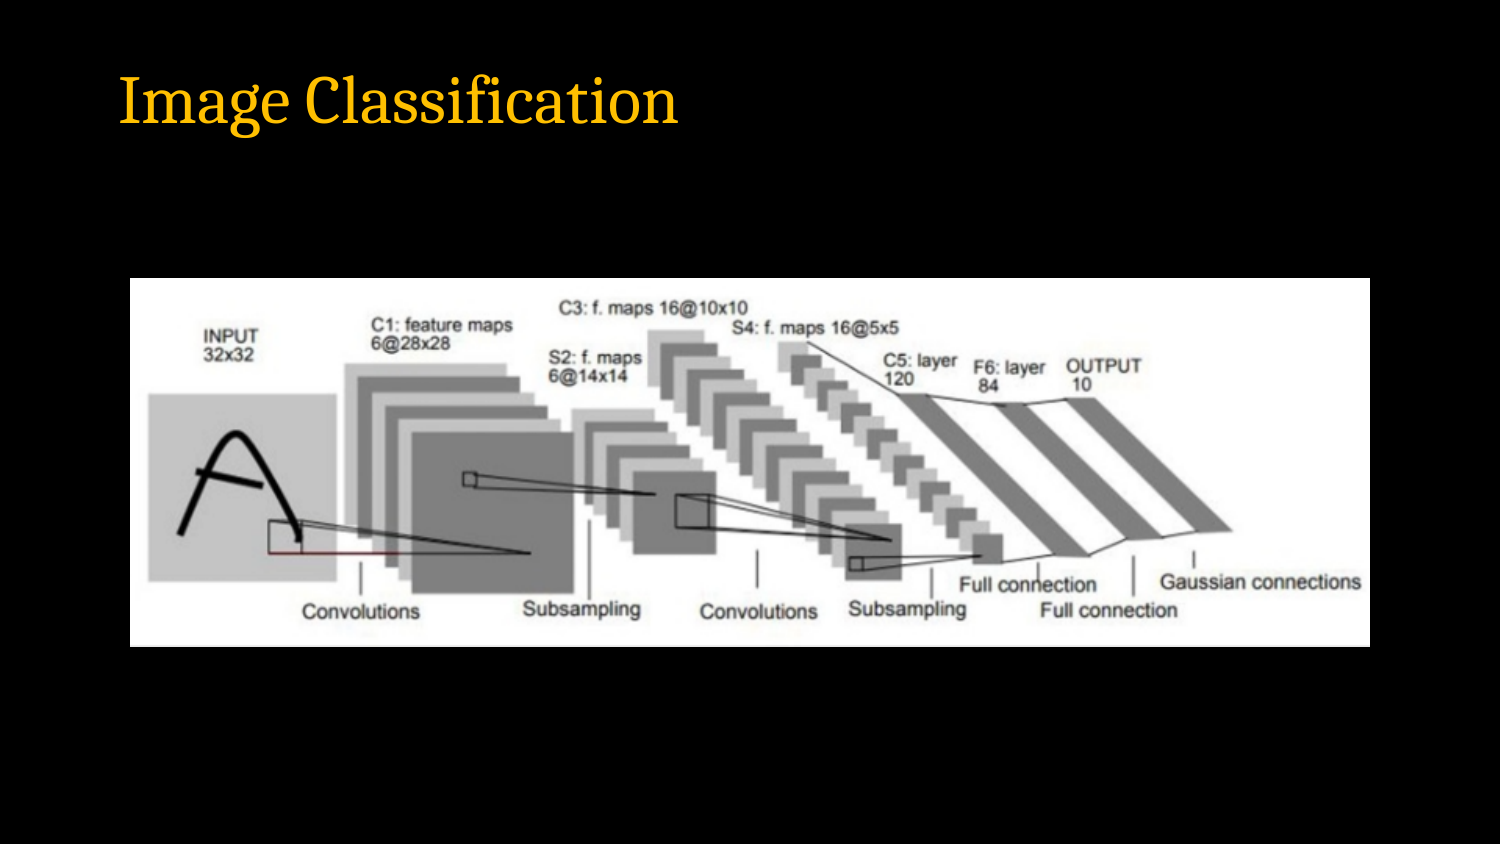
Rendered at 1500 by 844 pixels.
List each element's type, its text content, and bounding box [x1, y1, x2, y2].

title Image Classification [103, 44, 1397, 159]
picture [130, 278, 1370, 647]
